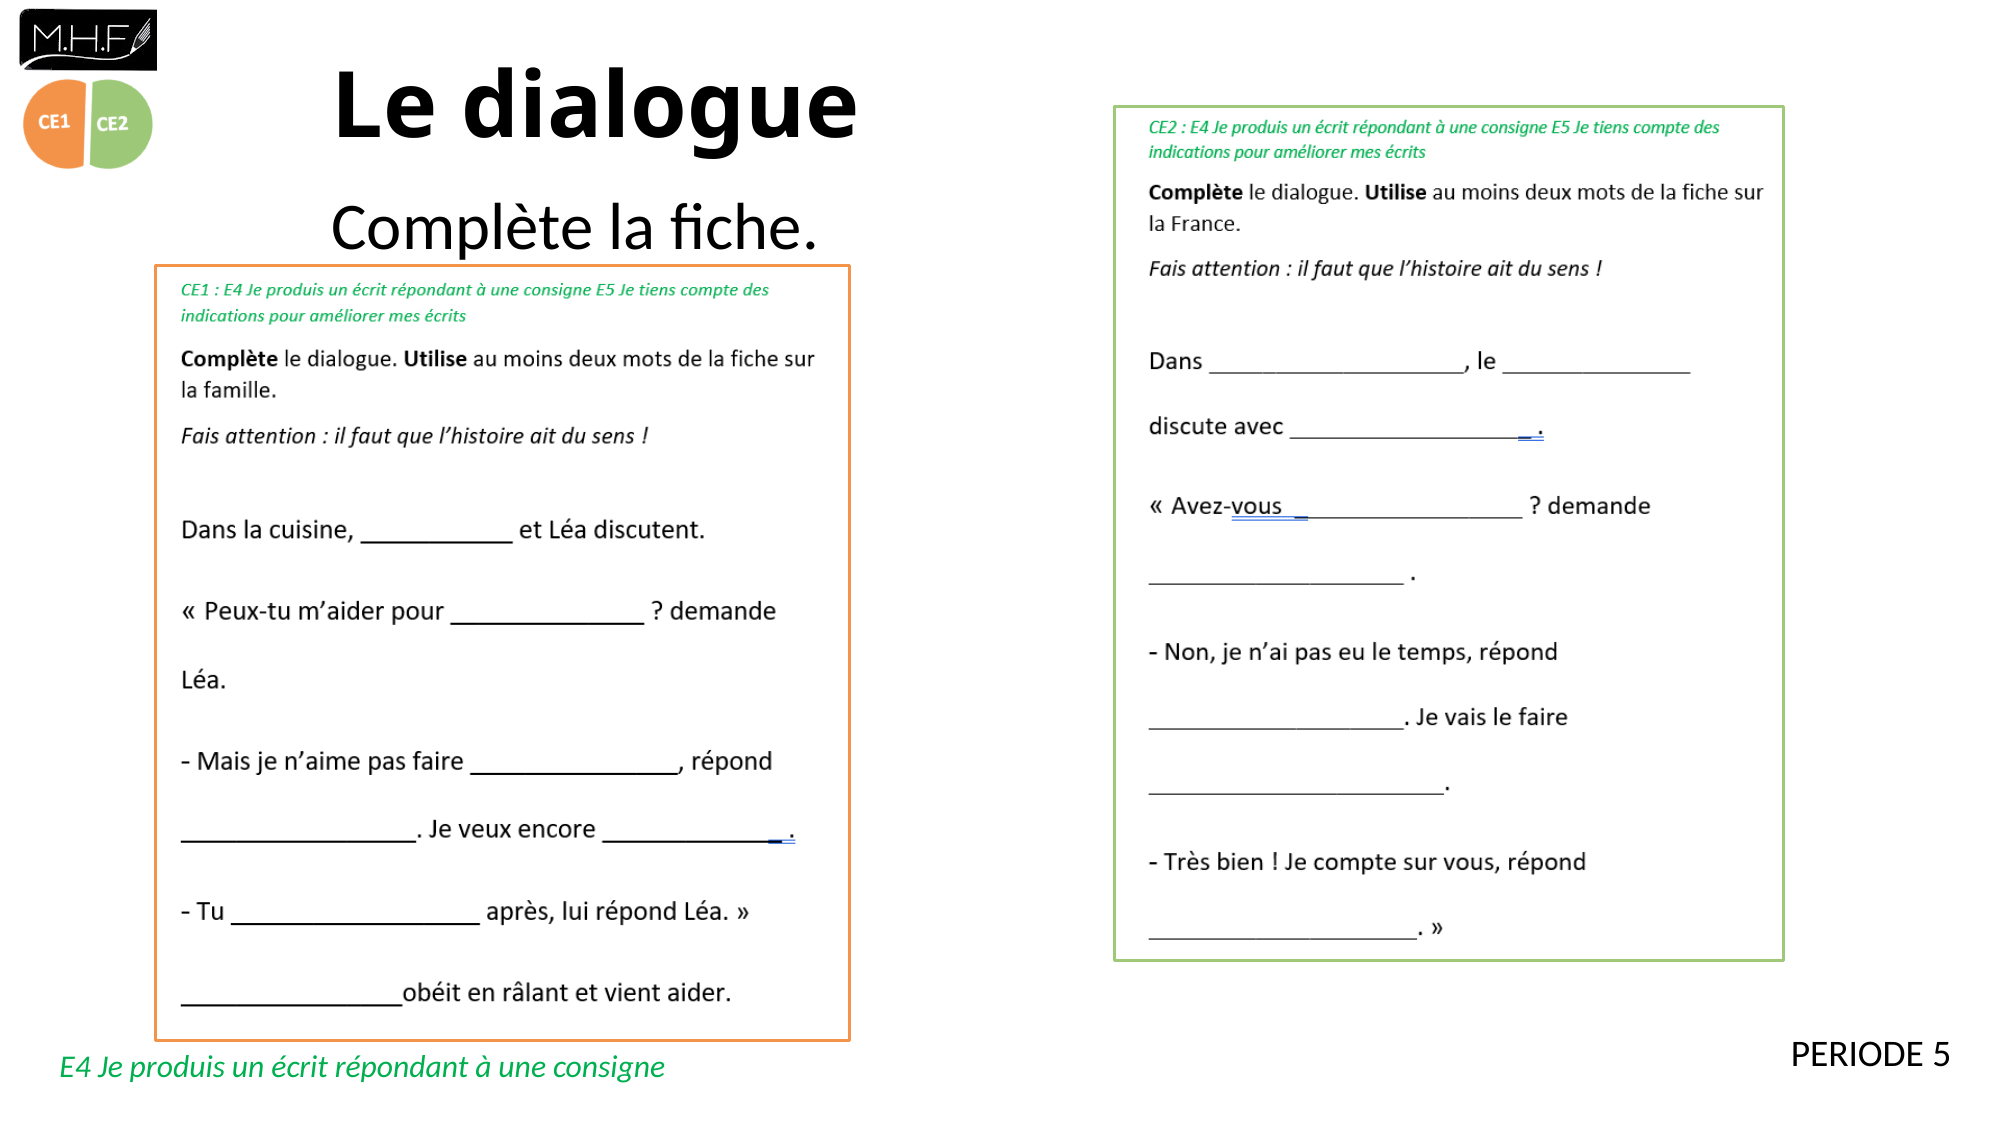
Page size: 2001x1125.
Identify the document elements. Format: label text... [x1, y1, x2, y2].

text_box E4 Je produis un écrit répondant à une consigne [44, 1038, 1346, 1092]
text_box PERIODE 5 [1362, 1021, 1967, 1082]
picture [156, 266, 848, 1039]
text_box Complète la fiche. [316, 169, 1029, 332]
title Le dialogue [316, 0, 1863, 218]
picture [1, 7, 177, 207]
picture [1116, 108, 1783, 959]
